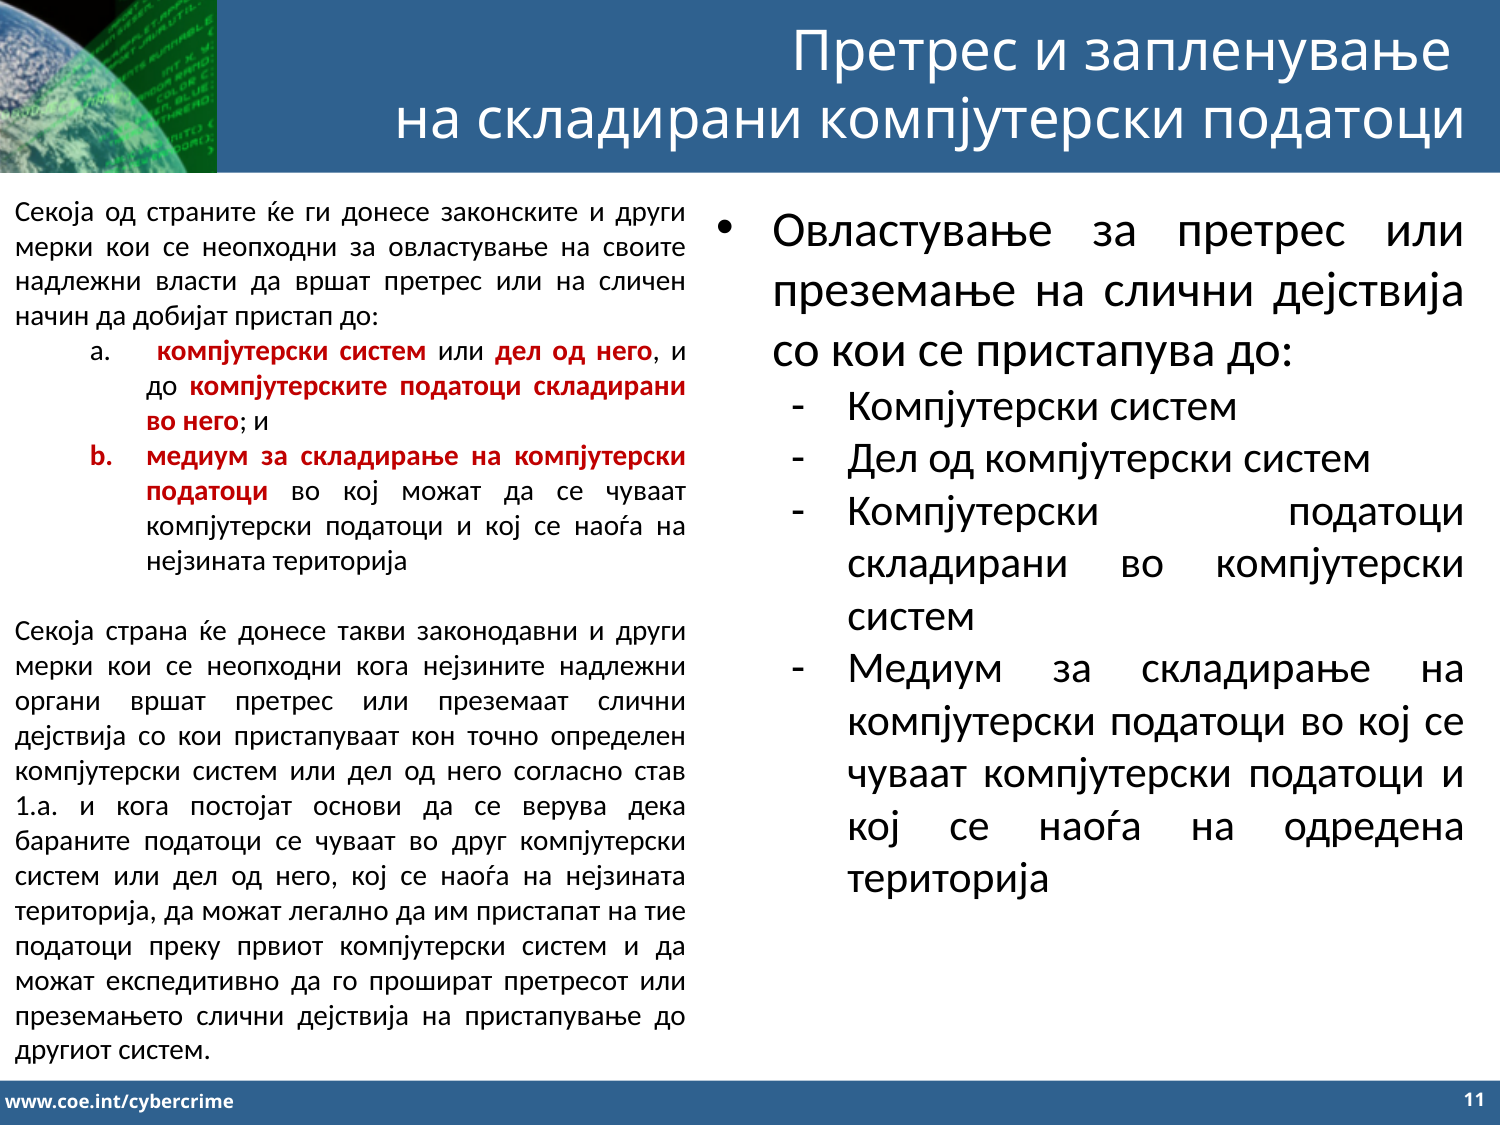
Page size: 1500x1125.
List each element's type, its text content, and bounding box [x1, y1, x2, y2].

picture [0, 0, 217, 173]
text_box Овластување за претрес или преземање на слични дејствија со кои се пристапува до: Компјутерски систем Дел од компјутерски систем Компјутерски податоци складирани во компјутерски систем Медиум за складирање на компјутерски податоци во кој се чуваат компјутерски податоци и кој се наоѓа на одредена територија [701, 188, 1480, 909]
text_box Претрес и запленување на складирани компјутерски податоци [230, 7, 1483, 157]
text_box Секоја од страните ќе ги донесе законските и други мерки кои се неопходни за овластување на своите надлежни власти да вршат претрес или на сличен начин да добијат пристап до: компјутерски систем или дел од него, и до компјутерските податоци складирани во него; и медиум за складирање на компјутерски податоци во кој можат да се чуваат компјутерски податоци и кој се наоѓа на нејзината територија Секоја страна ќе донесе такви законодавни и други мерки кои се неопходни кога нејзините надлежни органи вршат претрес или преземаат слични дејствија со кои пристапуваат кон точно определен компјутерски систем или дел од него согласно став 1.а. и кога постојат основи да се верува дека бараните податоци се чуваат во друг компјутерски систем или дел од него, кој се наоѓа на нејзината територија, да можат легално да им пристапат на тие податоци преку првиот компјутерски систем и да можат експедитивно да го прошират претресот или преземањето слични дејствија на пристапување до другиот систем. [0, 184, 702, 1074]
